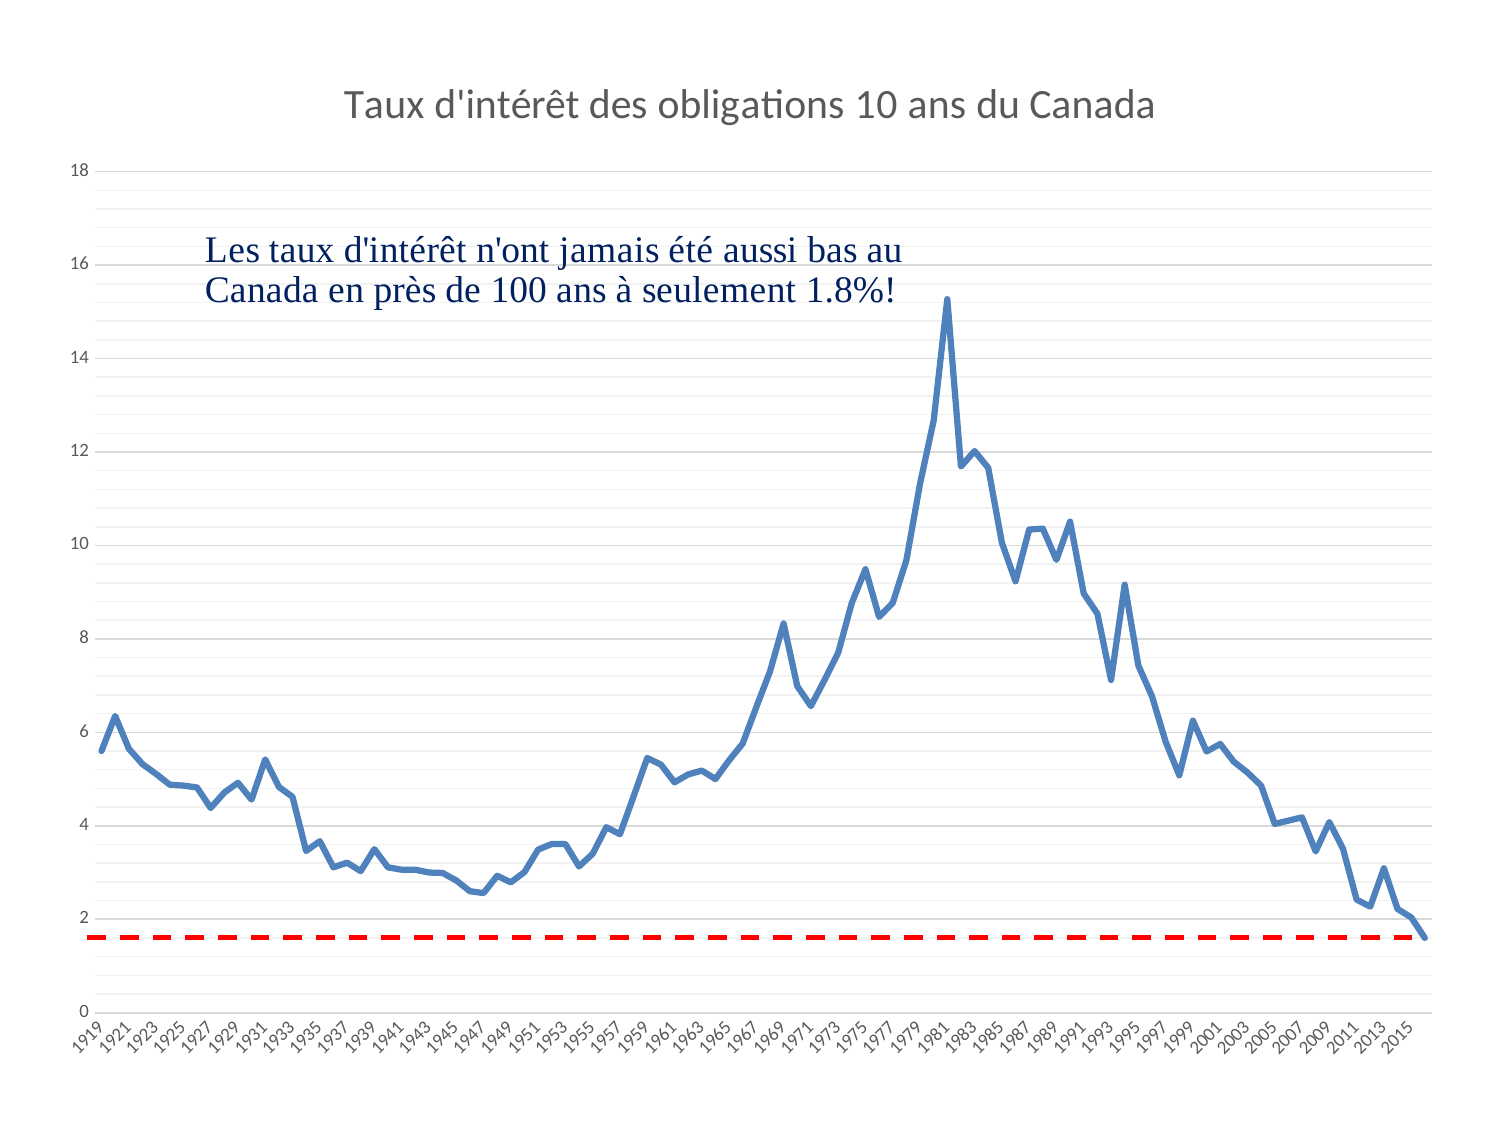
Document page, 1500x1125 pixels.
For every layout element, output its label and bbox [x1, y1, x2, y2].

chart [39, 45, 1461, 1080]
